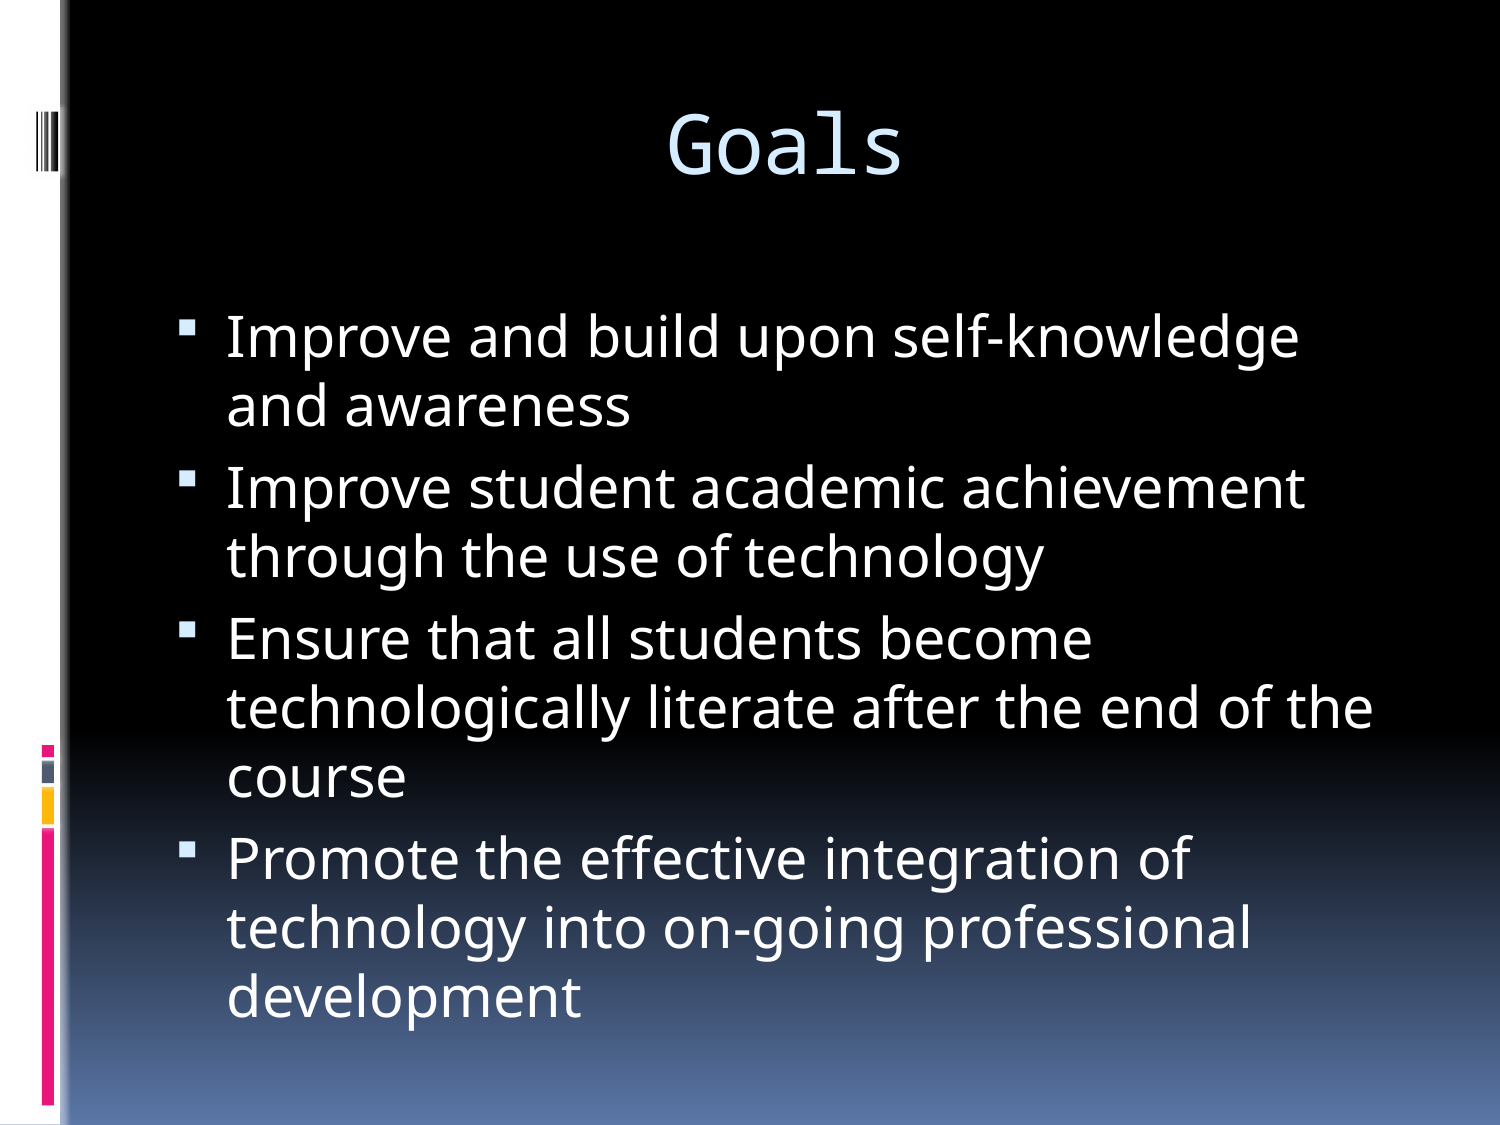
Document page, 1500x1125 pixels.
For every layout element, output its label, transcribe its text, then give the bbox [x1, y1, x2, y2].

title Goals [150, 83, 1425, 234]
list Improve and build upon self-knowledge and awareness Improve student academic achievement through the use of technology Ensure that all students become technologically literate after the end of the course Promote the effective integration of technology into on-going professional development [150, 292, 1425, 1043]
